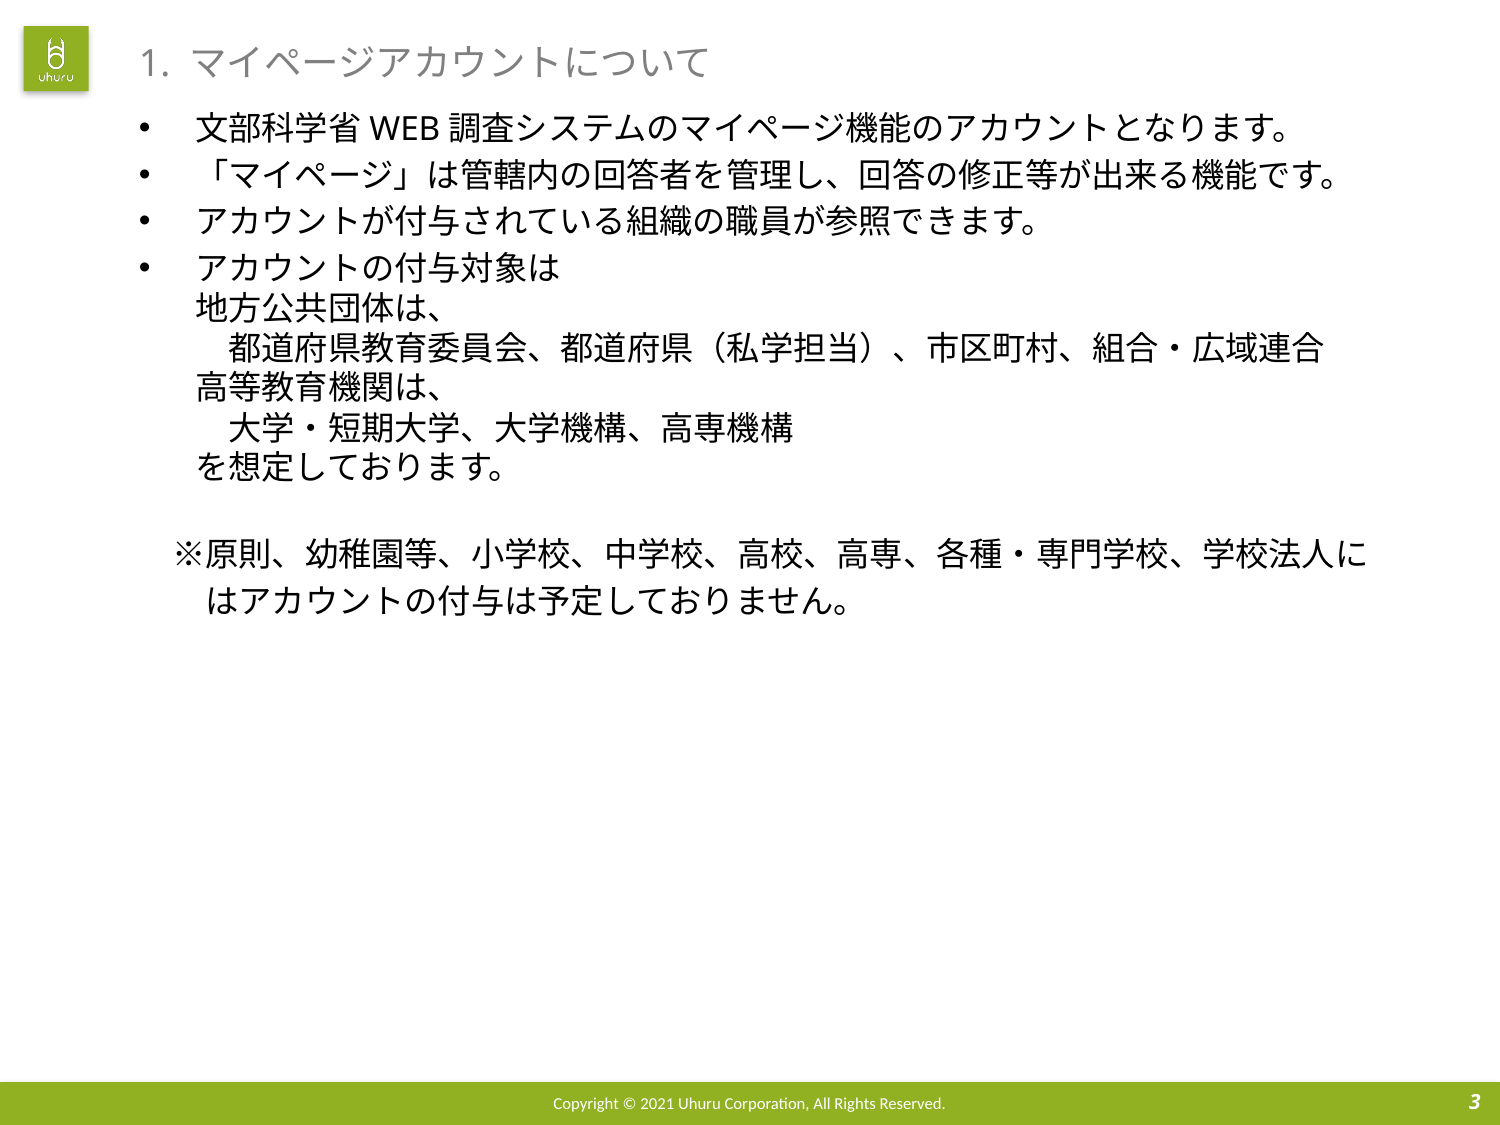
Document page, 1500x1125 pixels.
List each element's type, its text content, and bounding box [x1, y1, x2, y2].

picture [23, 25, 89, 92]
title 1. マイページアカウントについて [123, 4, 1500, 119]
text_box 文部科学省WEB調査システムのマイページ機能のアカウントとなります。 「マイページ」は管轄内の回答者を管理し、回答の修正等が出来る機能です。 アカウントが付与されている組織の職員が参照できます。 アカウントの付与対象は 地方公共団体は、 都道府県教育委員会、都道府県（私学担当）、市区町村、組合・広域連合 高等教育機関は、 大学・短期大学、大学機構、高専機構 を想定しております。 ※原則、幼稚園等、小学校、中学校、高校、高専、各種・専門学校、学校法人に はアカウントの付与は予定しておりません。 [123, 99, 1399, 864]
slide_number 3 [1391, 1088, 1496, 1118]
